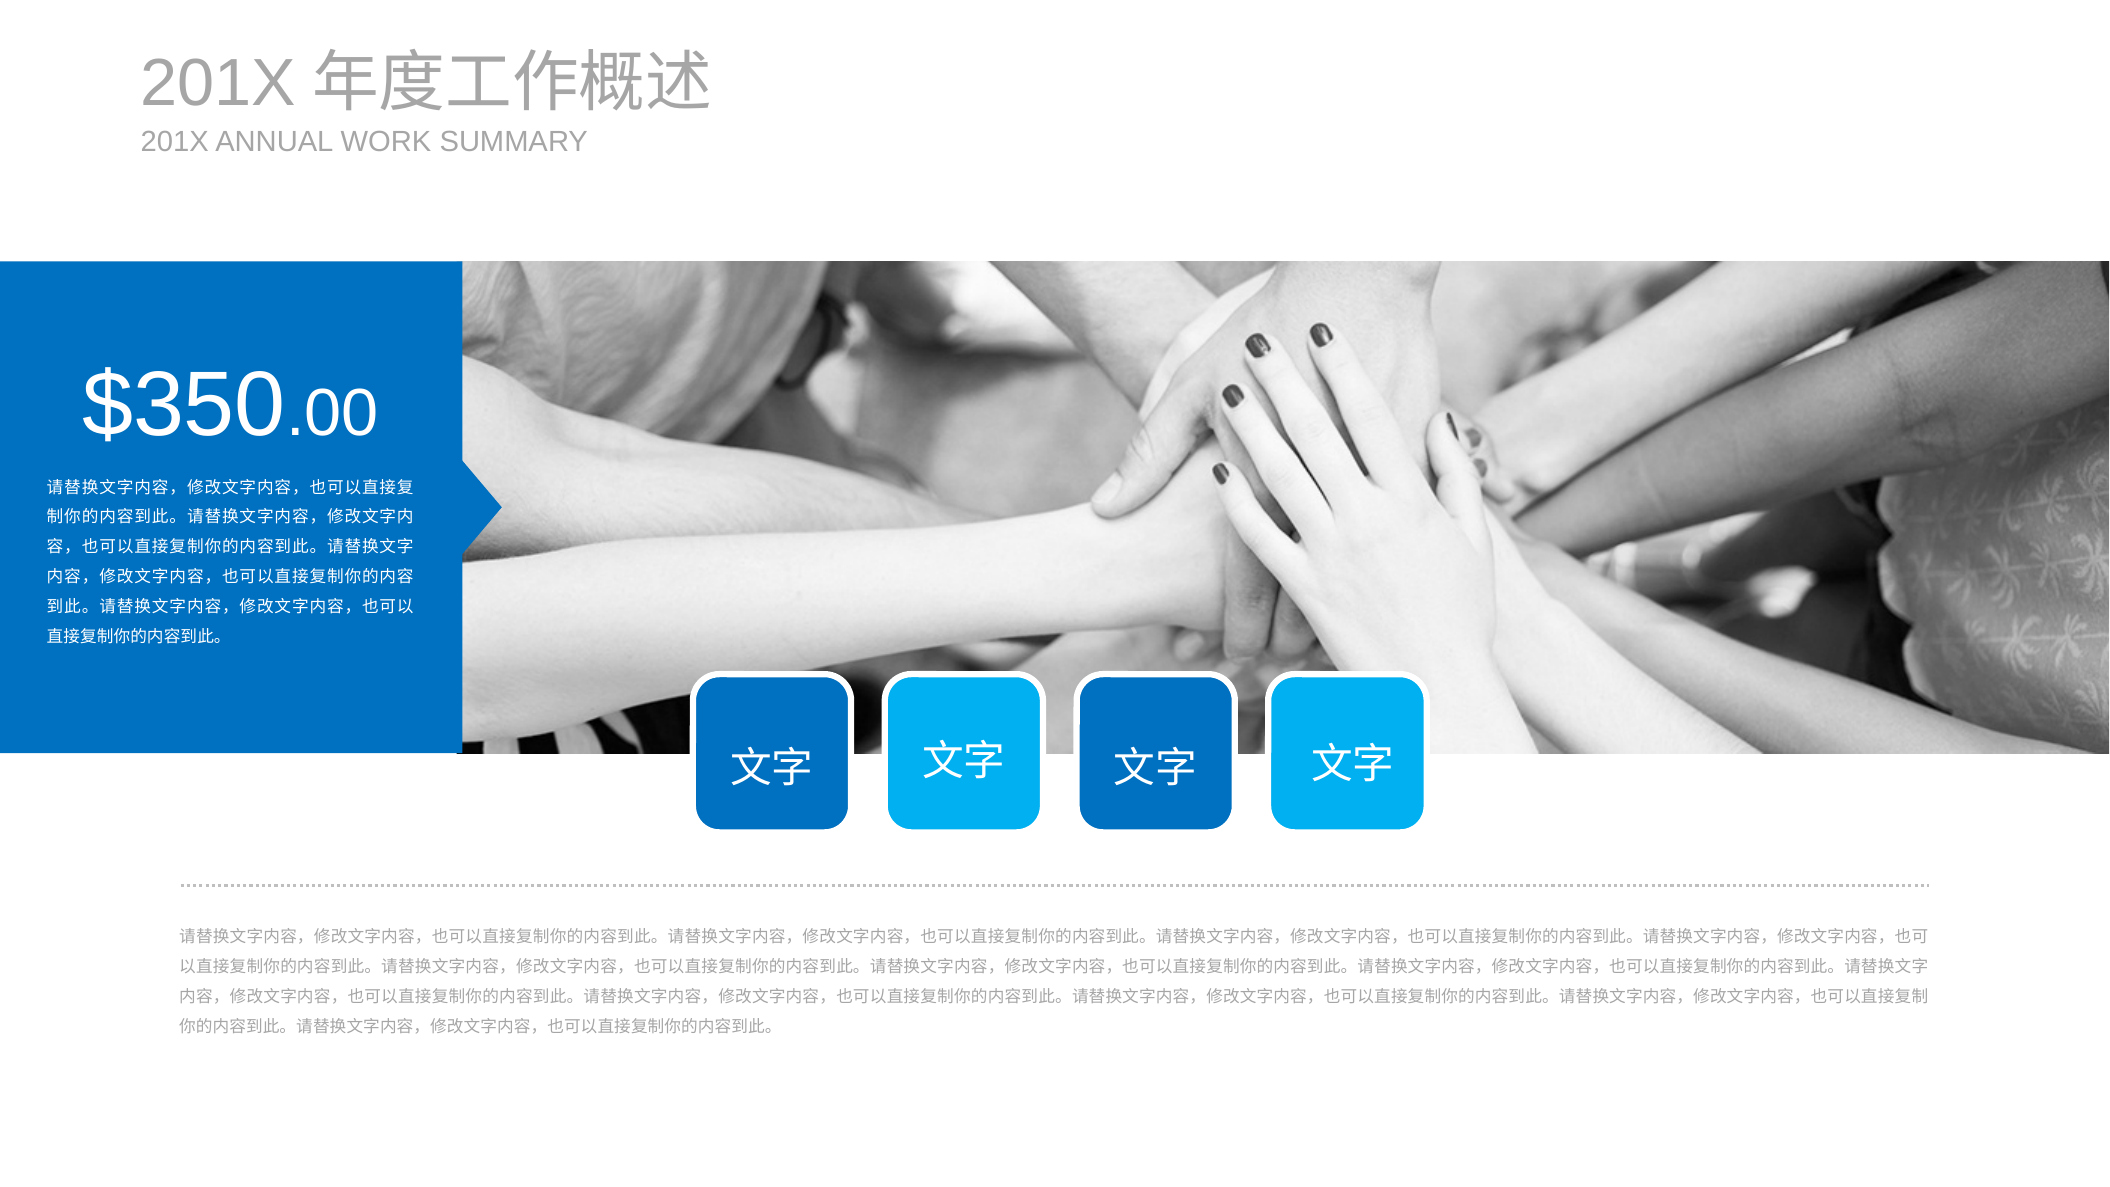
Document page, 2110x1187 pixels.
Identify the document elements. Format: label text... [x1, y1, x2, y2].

text_box 文字 [1267, 673, 1428, 834]
text_box 201X ANNUAL WORK SUMMARY [140, 122, 602, 158]
text_box 文字 [691, 673, 853, 834]
text_box [456, 260, 2110, 754]
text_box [0, 261, 502, 754]
text_box 请替换文字内容，修改文字内容，也可以直接复制你的内容到此。请替换文字内容，修改文字内容，也可以直接复制你的内容到此。请替换文字内容，修改文字内容，也可以直接复制你的内容到此。请替换文字内容，修改文字内容，也可以直接复制你的内容到此。请替换文字内容，修改文字内容，也可以直接复制你的内容到此。请替换文字内容，修改文字内容，也可以直接复制你的内容到此。请替换文字内容，修改文字内容，也可以直接复制你的内容到此。请替换文字内容，修改文字内容，也可以直接复制你的内容到此。请替换文字内容，修改文字内容，也可以直接复制你的内容到此。请替换文字内容，修改文字内容，也可以直接复制你的内容到此。请替换文字内容，修改文字内容，也可以直接复制你的内容到此。请替换文字内容，修改文字内容，也可以直接复制你的内容到此。 [179, 916, 1931, 1036]
text_box 201X年度工作概述 [140, 38, 789, 119]
text_box 文字 [883, 673, 1045, 834]
text_box 文字 [1075, 673, 1236, 834]
